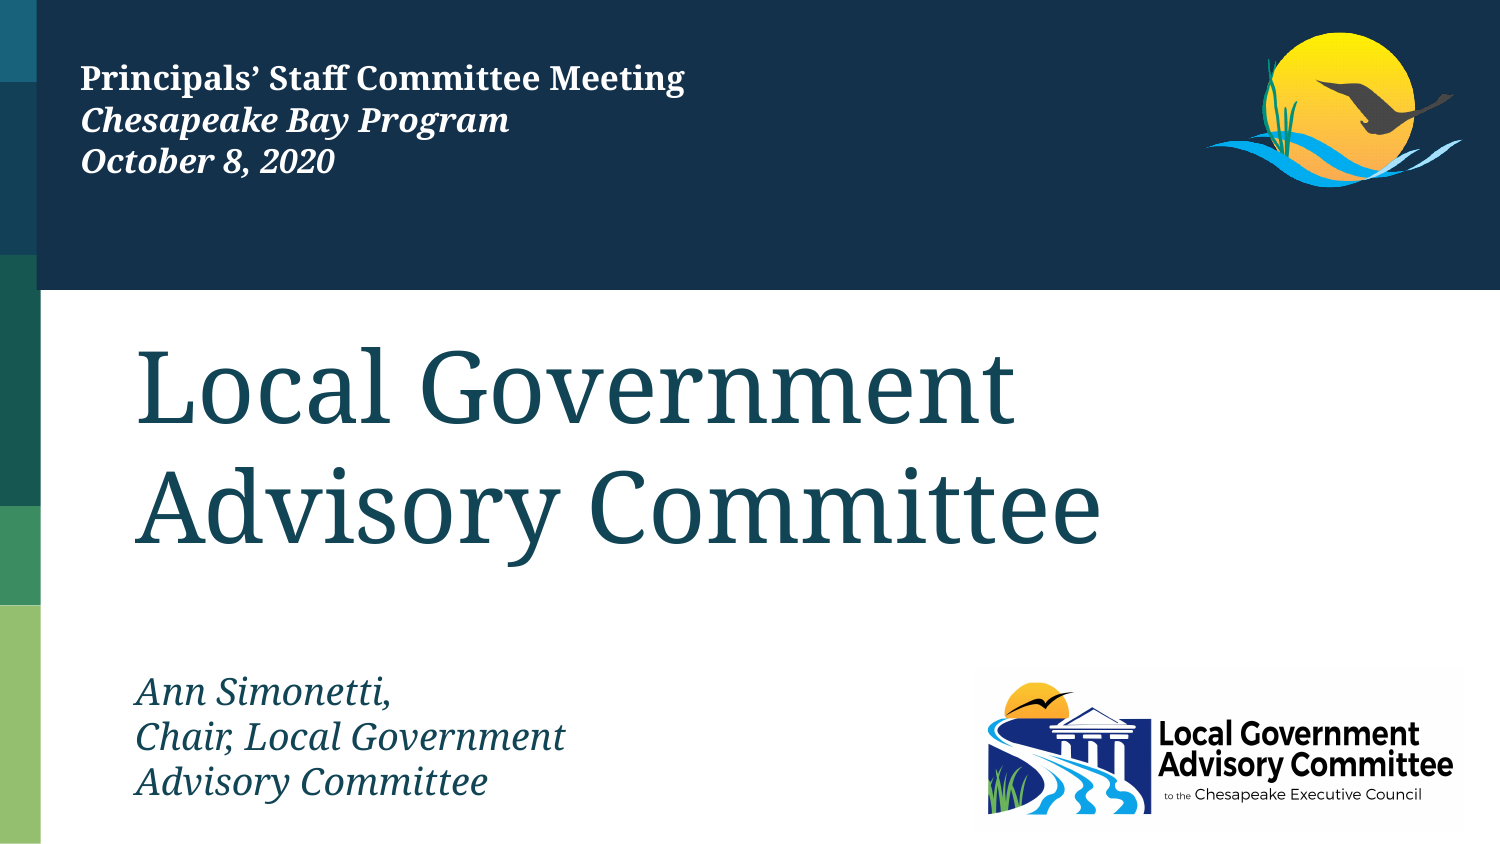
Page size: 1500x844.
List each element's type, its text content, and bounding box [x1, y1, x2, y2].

picture [974, 668, 1464, 832]
text_box Principals’ Staff Committee Meeting Chesapeake Bay Program October 8, 2020 [65, 47, 1072, 228]
picture [1203, 29, 1464, 194]
list Local Government Advisory Committee [120, 333, 1358, 579]
text_box [36, 0, 1500, 290]
text_box Ann Simonetti, Chair, Local Government Advisory Committee [120, 660, 691, 813]
